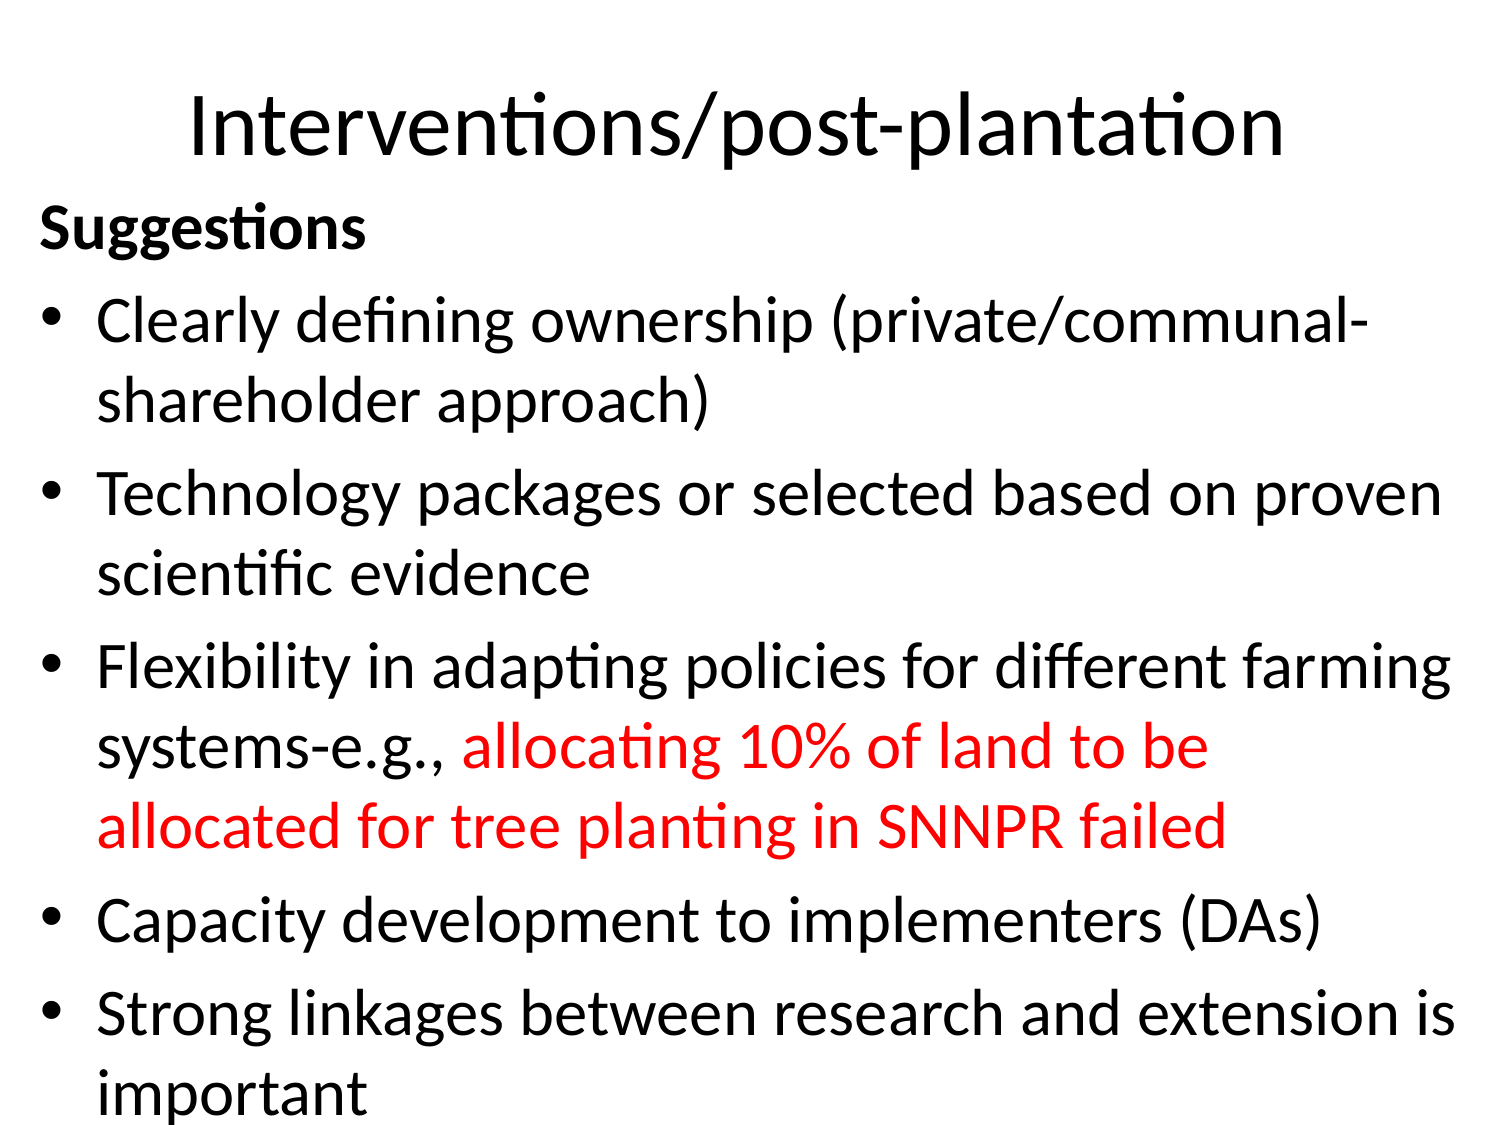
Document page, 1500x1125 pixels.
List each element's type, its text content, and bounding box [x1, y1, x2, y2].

list Suggestions Clearly defining ownership (private/communal-shareholder approach) Technology packages or selected based on proven scientific evidence Flexibility in adapting policies for different farming systems-e.g., allocating 10% of land to be allocated for tree planting in SNNPR failed Capacity development to implementers (DAs) Strong linkages between research and extension is important [24, 174, 1476, 1125]
text_box Interventions/post-plantation [50, 24, 1425, 213]
